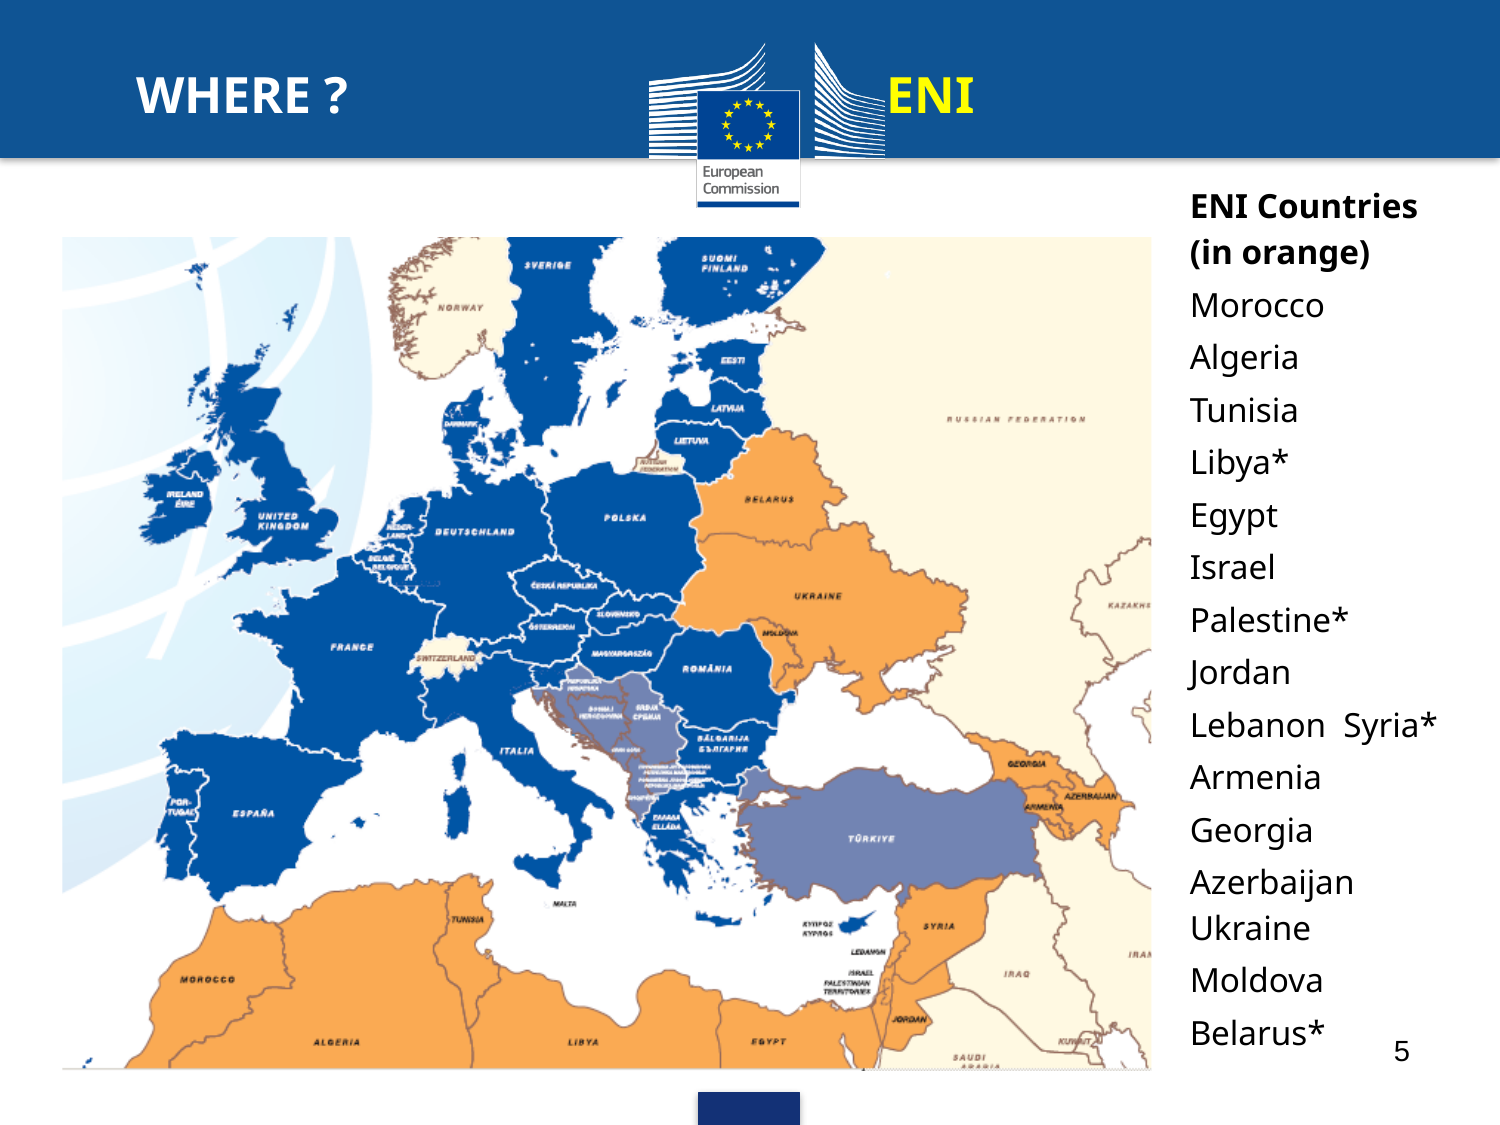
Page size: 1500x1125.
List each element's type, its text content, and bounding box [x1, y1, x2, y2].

table_header ENI Countries (in orange) Morocco Algeria Tunisia Libya* Egypt Israel Palestine* Jordan Lebanon Syria* Armenia Georgia Azerbaijan Ukraine Moldova Belarus* [1175, 175, 1471, 1125]
picture [62, 237, 1152, 1071]
title WHERE ? ENI [62, 0, 1410, 175]
table_header [0, 175, 1175, 1125]
